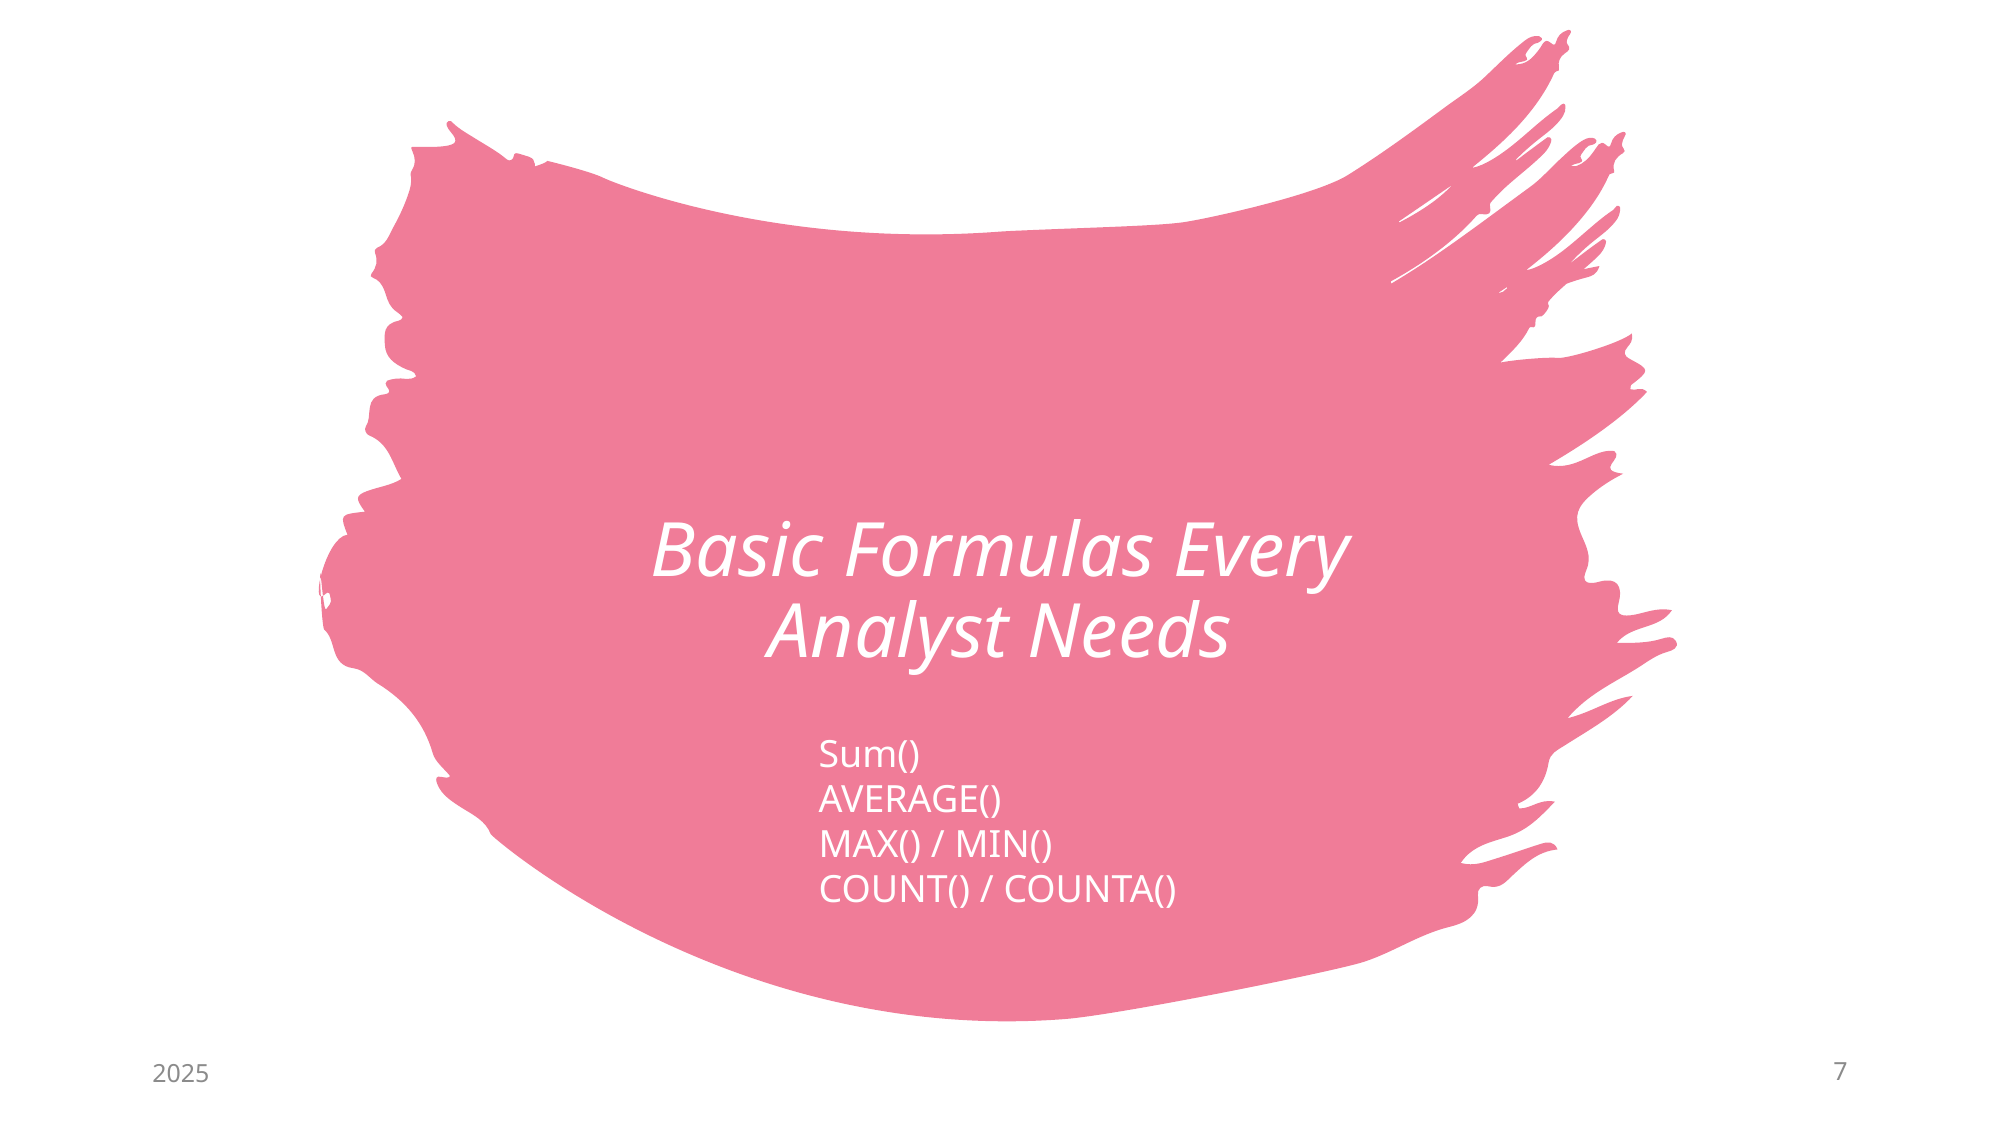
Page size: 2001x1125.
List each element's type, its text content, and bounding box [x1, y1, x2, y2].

list Sum() AVERAGE() MAX() / MIN() COUNT() / COUNTA() [803, 493, 1221, 1125]
slide_number 2025 [137, 1042, 588, 1103]
title Basic Formulas Every Analyst Needs [546, 328, 1455, 681]
slide_number 7 [1412, 1042, 1863, 1103]
